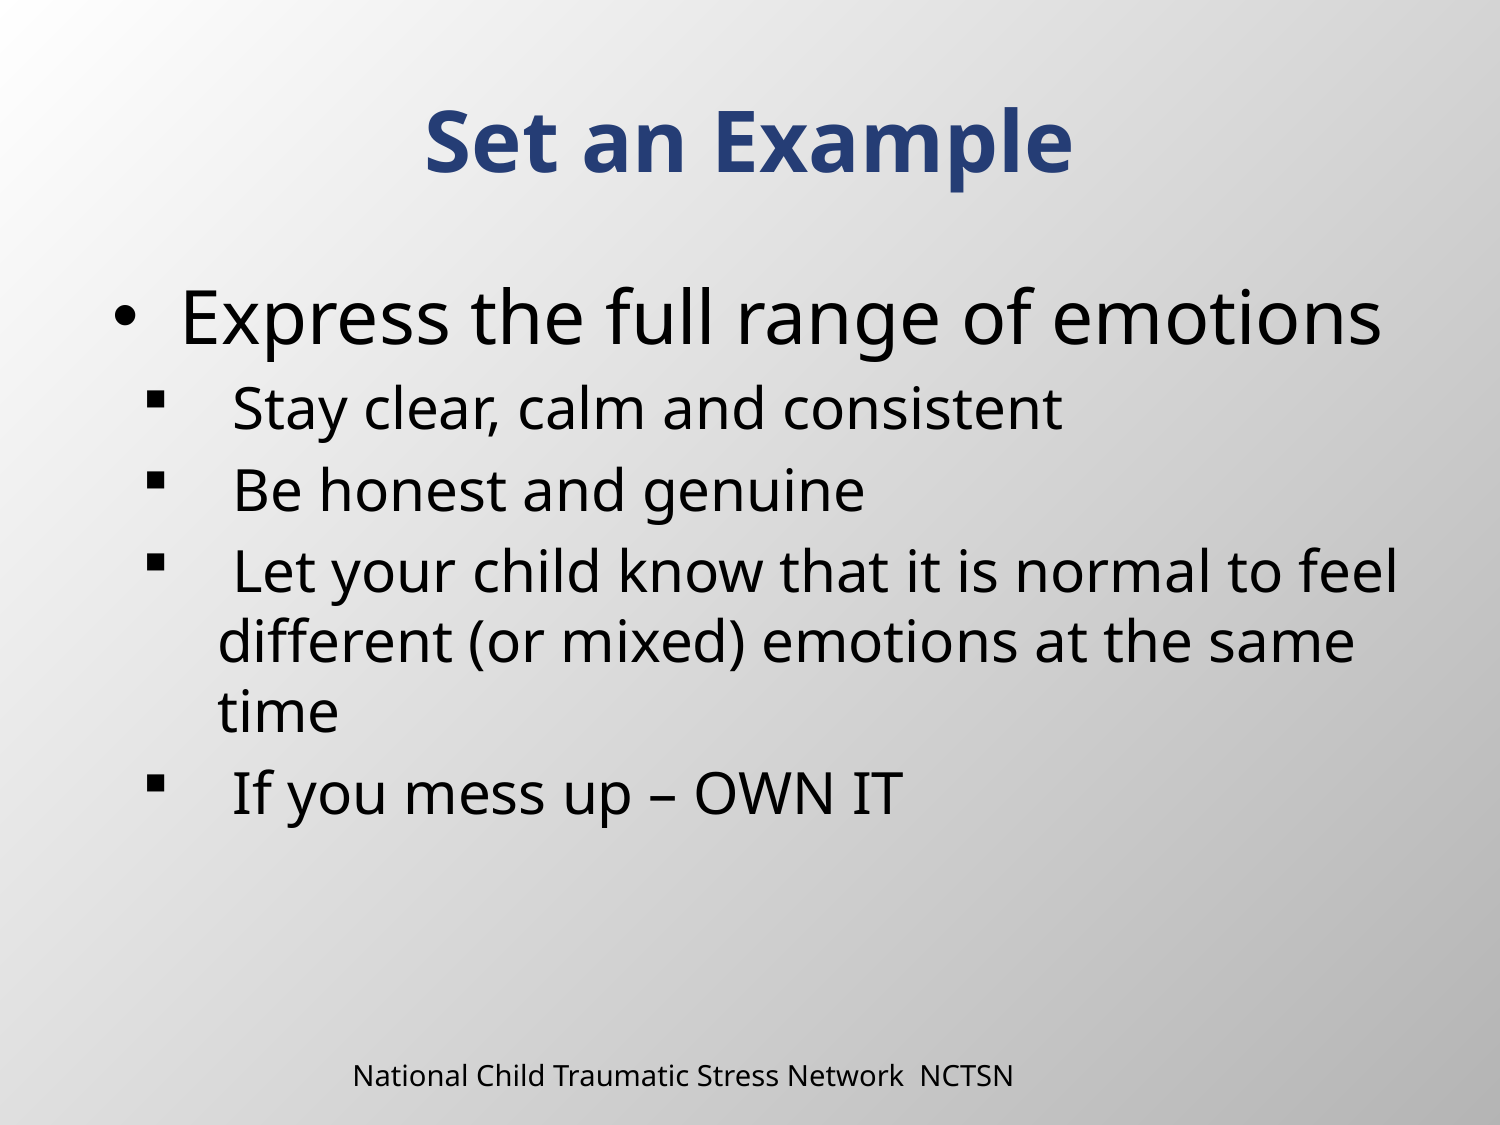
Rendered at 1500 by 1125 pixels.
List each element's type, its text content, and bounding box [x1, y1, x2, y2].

list Express the full range of emotions Stay clear, calm and consistent Be honest and genuine Let your child know that it is normal to feel different (or mixed) emotions at the same time If you mess up – OWN IT [75, 262, 1425, 1035]
title Set an Example [75, 45, 1425, 233]
text_box National Child Traumatic Stress Network NCTSN [337, 1049, 1163, 1100]
